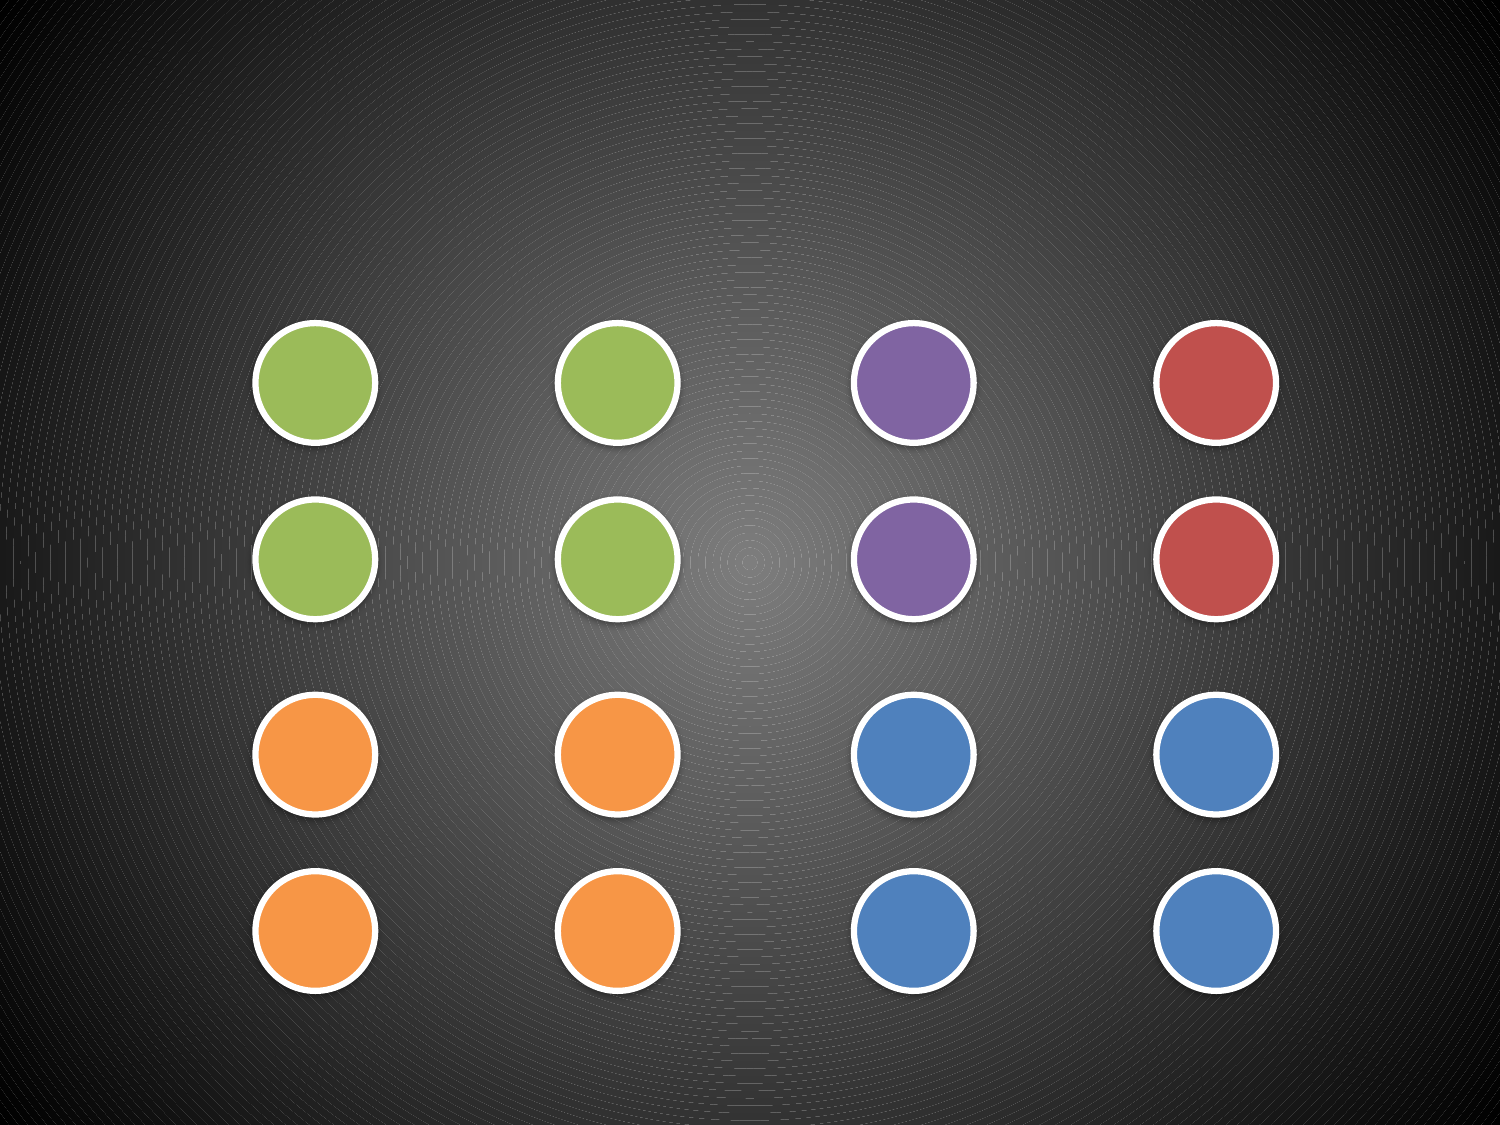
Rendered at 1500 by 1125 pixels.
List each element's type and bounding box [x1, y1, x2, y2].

text_box [554, 868, 681, 995]
text_box [1153, 496, 1280, 623]
text_box [252, 319, 379, 446]
text_box [850, 691, 977, 818]
text_box [554, 691, 681, 818]
text_box [850, 319, 977, 446]
text_box [1153, 319, 1280, 446]
text_box [1153, 691, 1280, 818]
text_box [554, 319, 681, 446]
text_box [252, 496, 379, 623]
text_box [850, 868, 977, 995]
text_box [554, 496, 681, 623]
text_box [1153, 868, 1280, 995]
text_box [850, 496, 977, 623]
text_box [252, 691, 379, 818]
text_box [252, 868, 379, 995]
